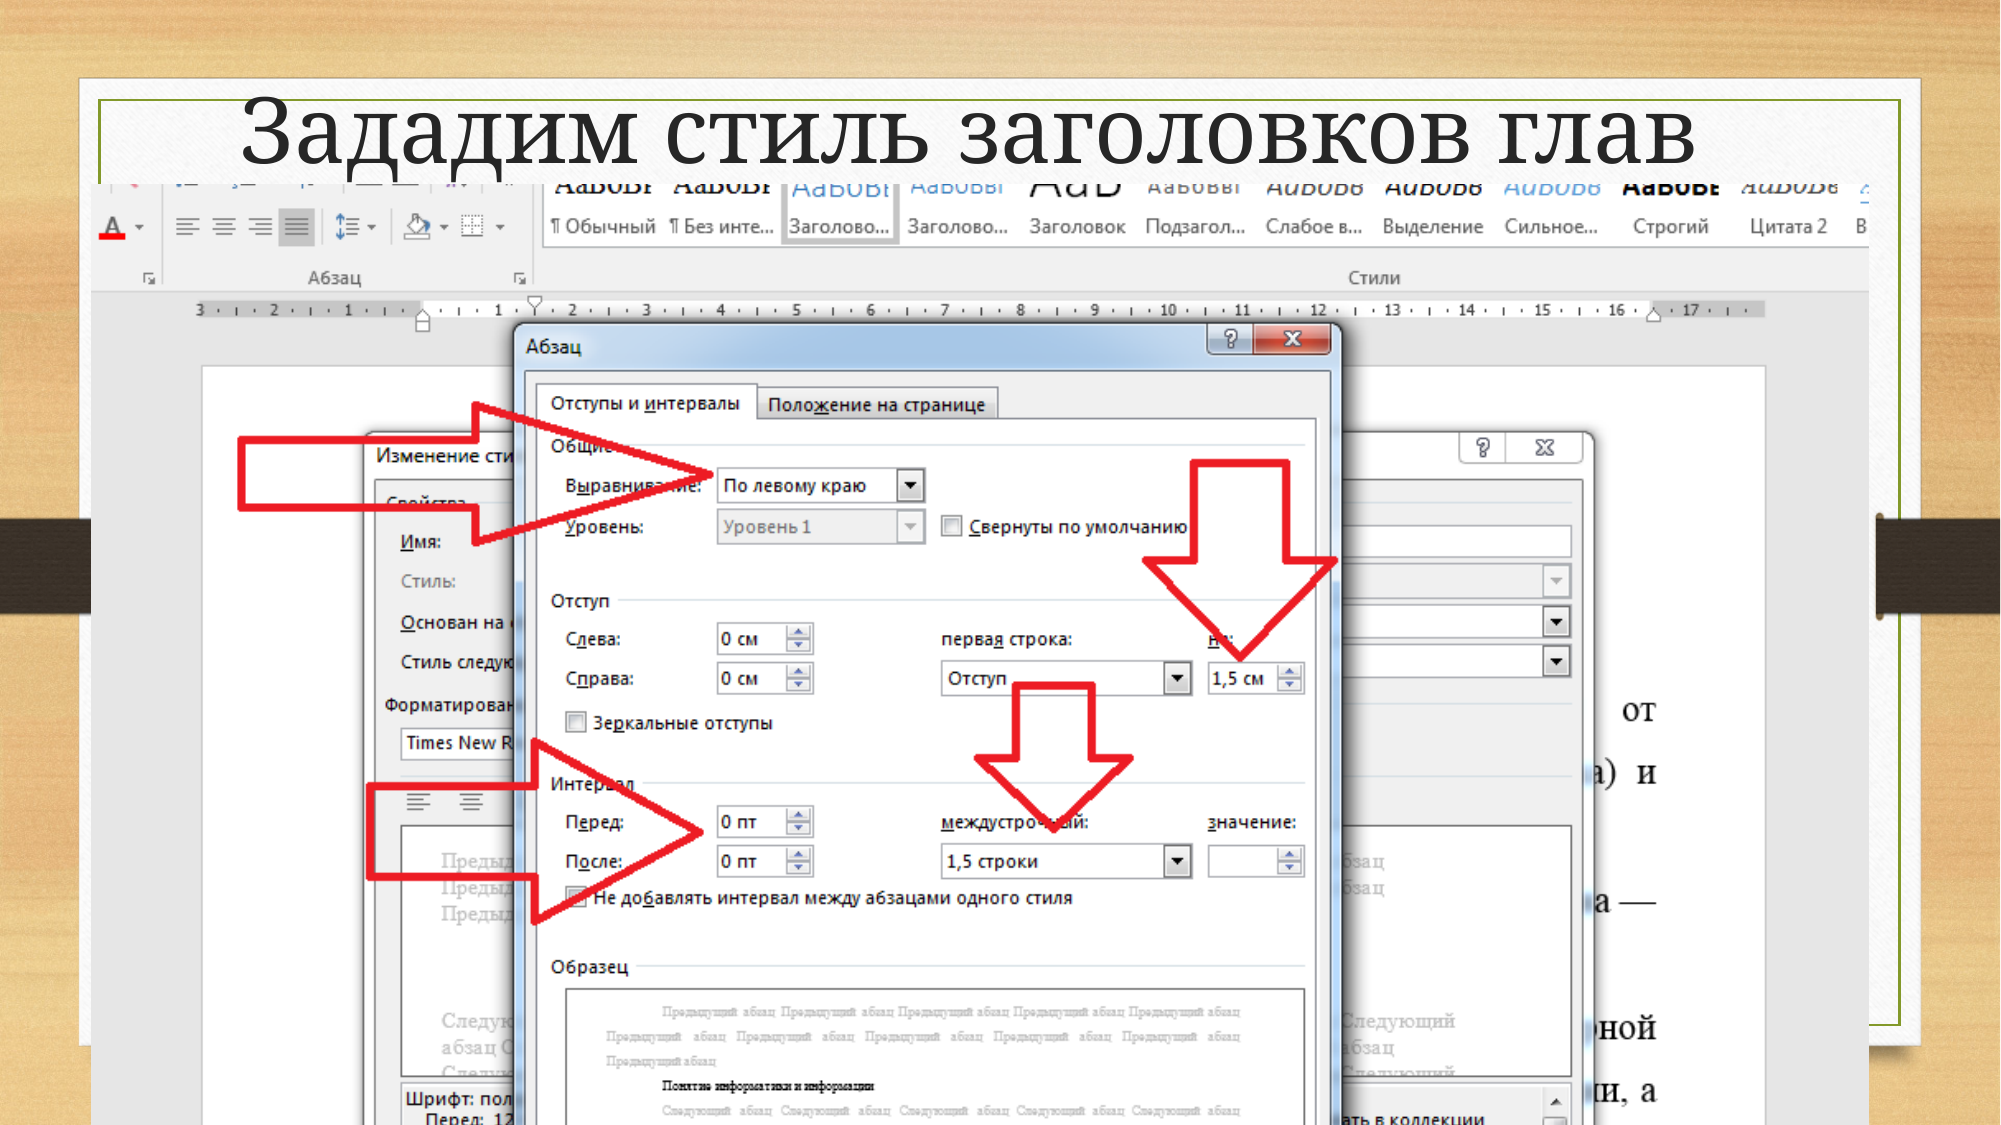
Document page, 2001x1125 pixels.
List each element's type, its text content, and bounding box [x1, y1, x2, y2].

picture [0, 0, 2001, 1125]
title Зададим стиль заголовков глав [182, 19, 1758, 184]
